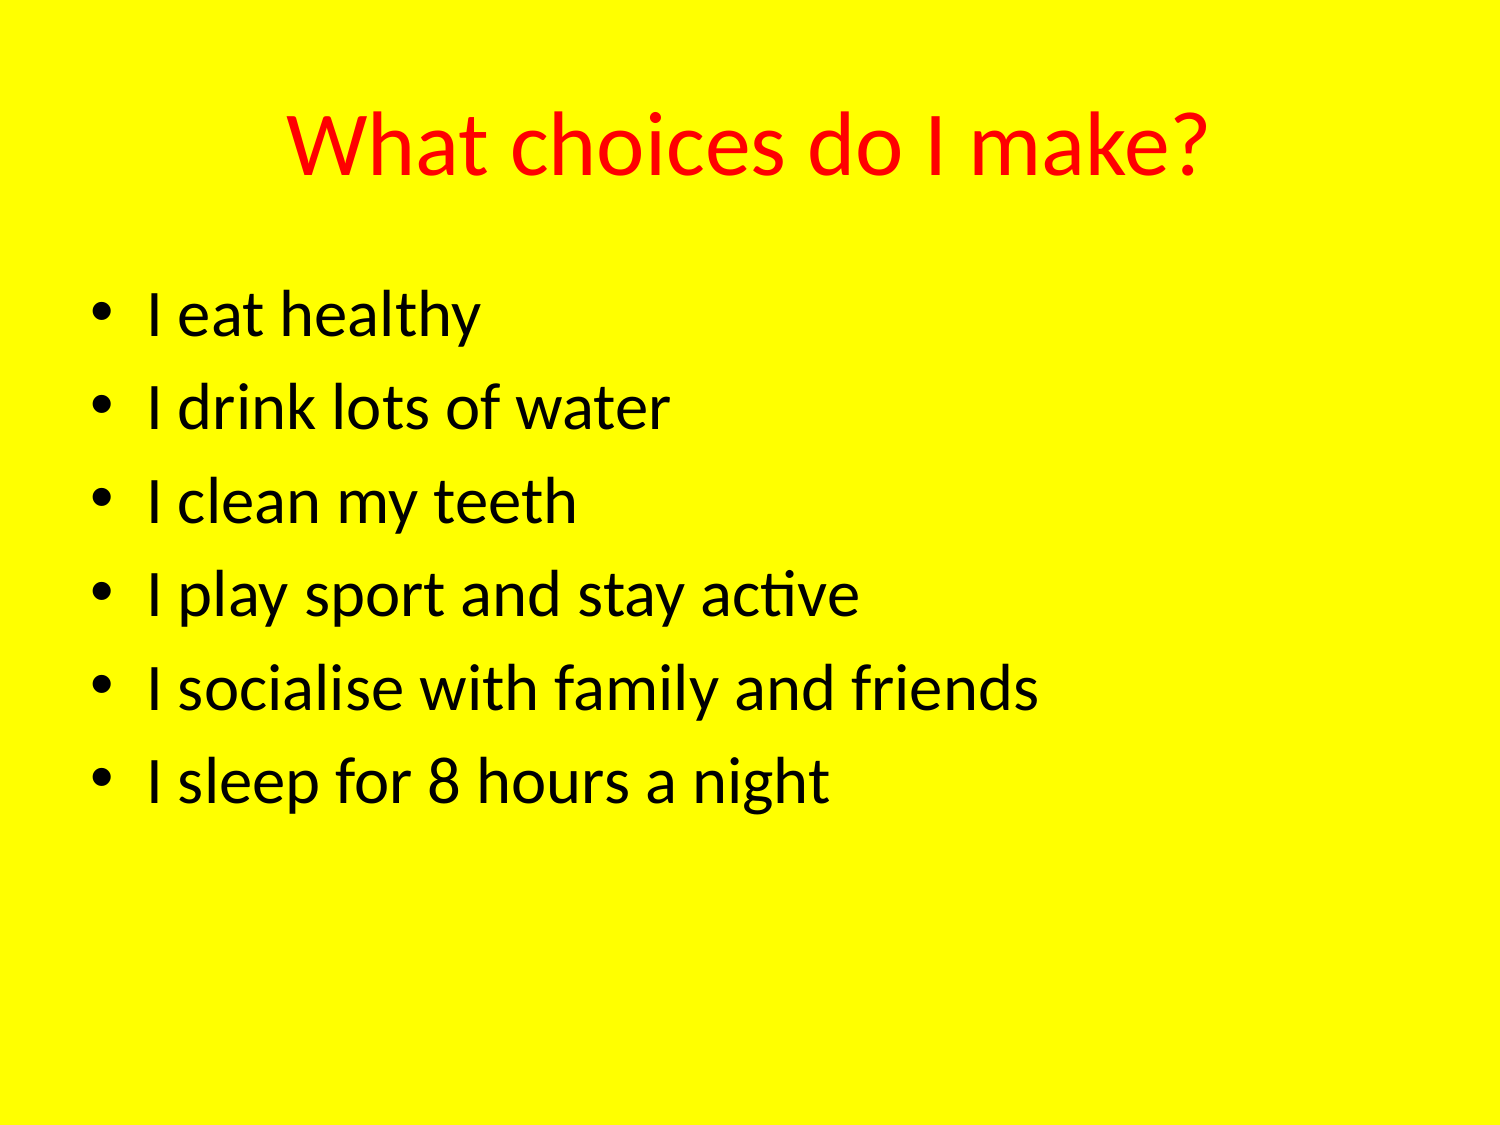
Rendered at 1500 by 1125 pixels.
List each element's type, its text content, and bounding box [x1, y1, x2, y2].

title What choices do I make? [75, 45, 1425, 233]
list I eat healthy I drink lots of water I clean my teeth I play sport and stay active I socialise with family and friends I sleep for 8 hours a night [75, 262, 1425, 1005]
